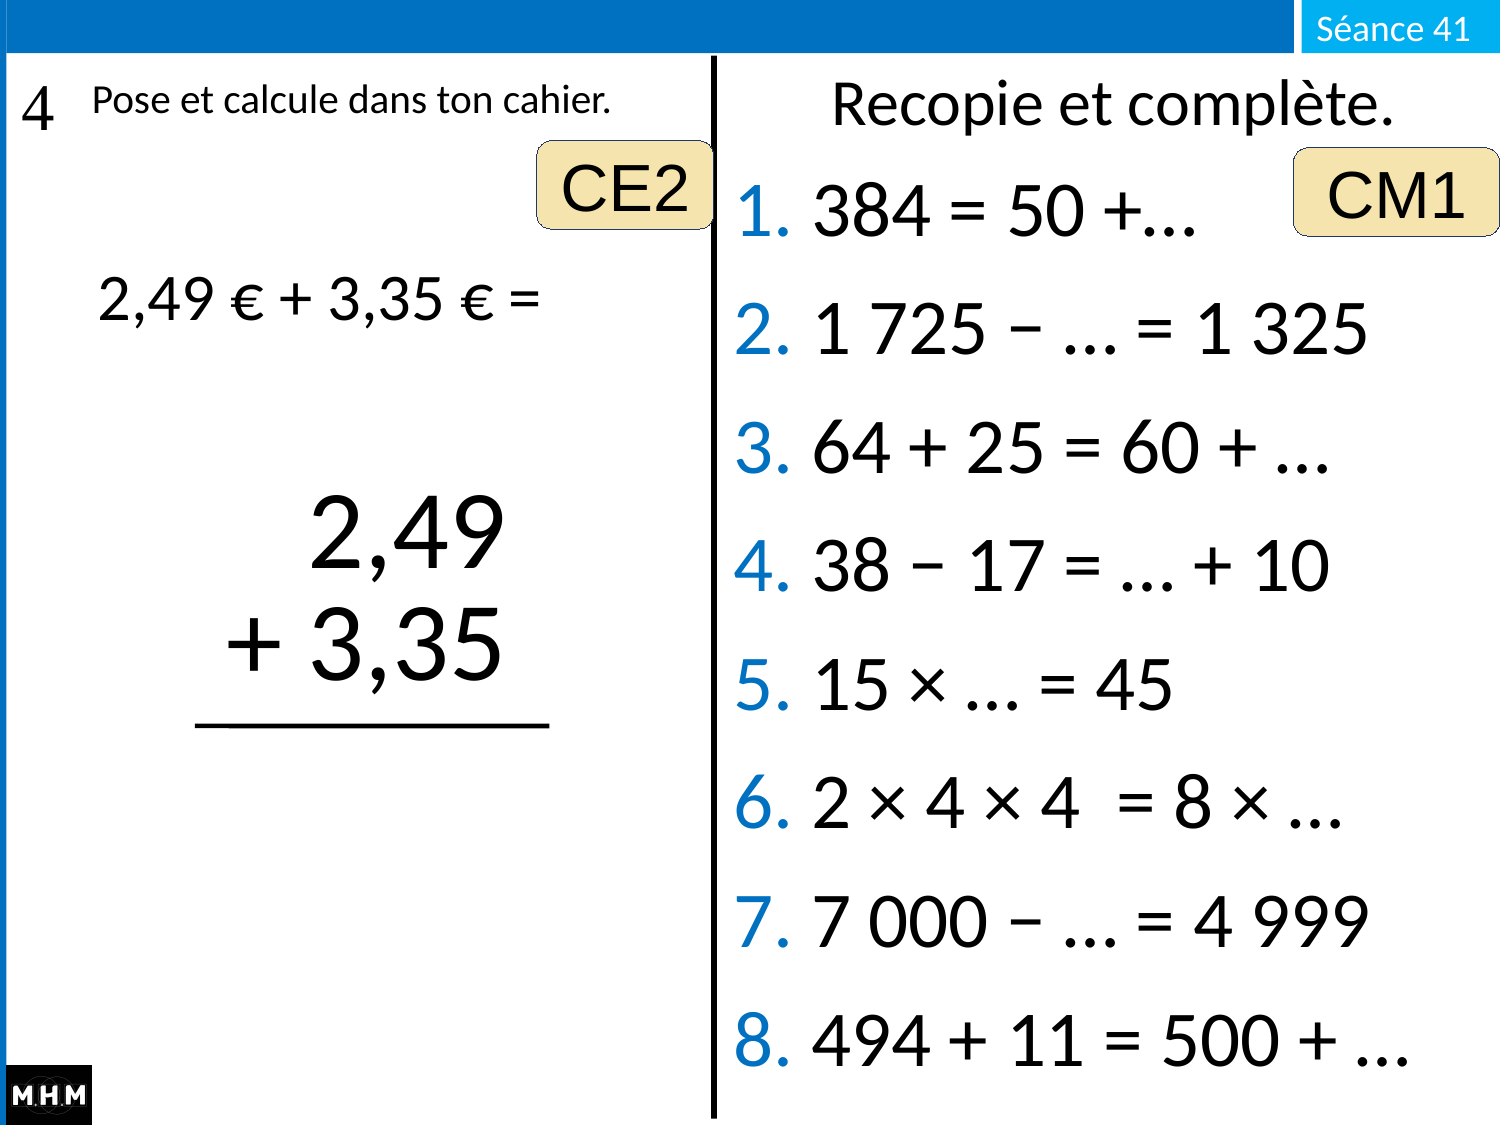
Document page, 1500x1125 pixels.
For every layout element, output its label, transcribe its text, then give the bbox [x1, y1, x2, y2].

picture [6, 1065, 92, 1125]
text_box + 3,35 [211, 560, 653, 711]
text_box CM1 [1293, 147, 1500, 237]
text_box 1. 384 = 50 +… 2. 1 725 − … = 1 325 3. 64 + 25 = 60 + … 4. 38 − 17 = … + 10 5. 15 × … = 45 6. 2 × 4 × 4 = 8 × … 7. 7 000 − … = 4 999 8. 494 + 11 = 500 + … [718, 124, 1500, 1091]
text_box Recopie et complète. [816, 60, 1497, 147]
text_box 2,49 € + 3,35 € = [82, 246, 603, 342]
title Pose et calcule dans ton cahier. [77, 57, 709, 144]
text_box 2,49 [293, 448, 635, 560]
text_box CE2 [536, 140, 714, 230]
